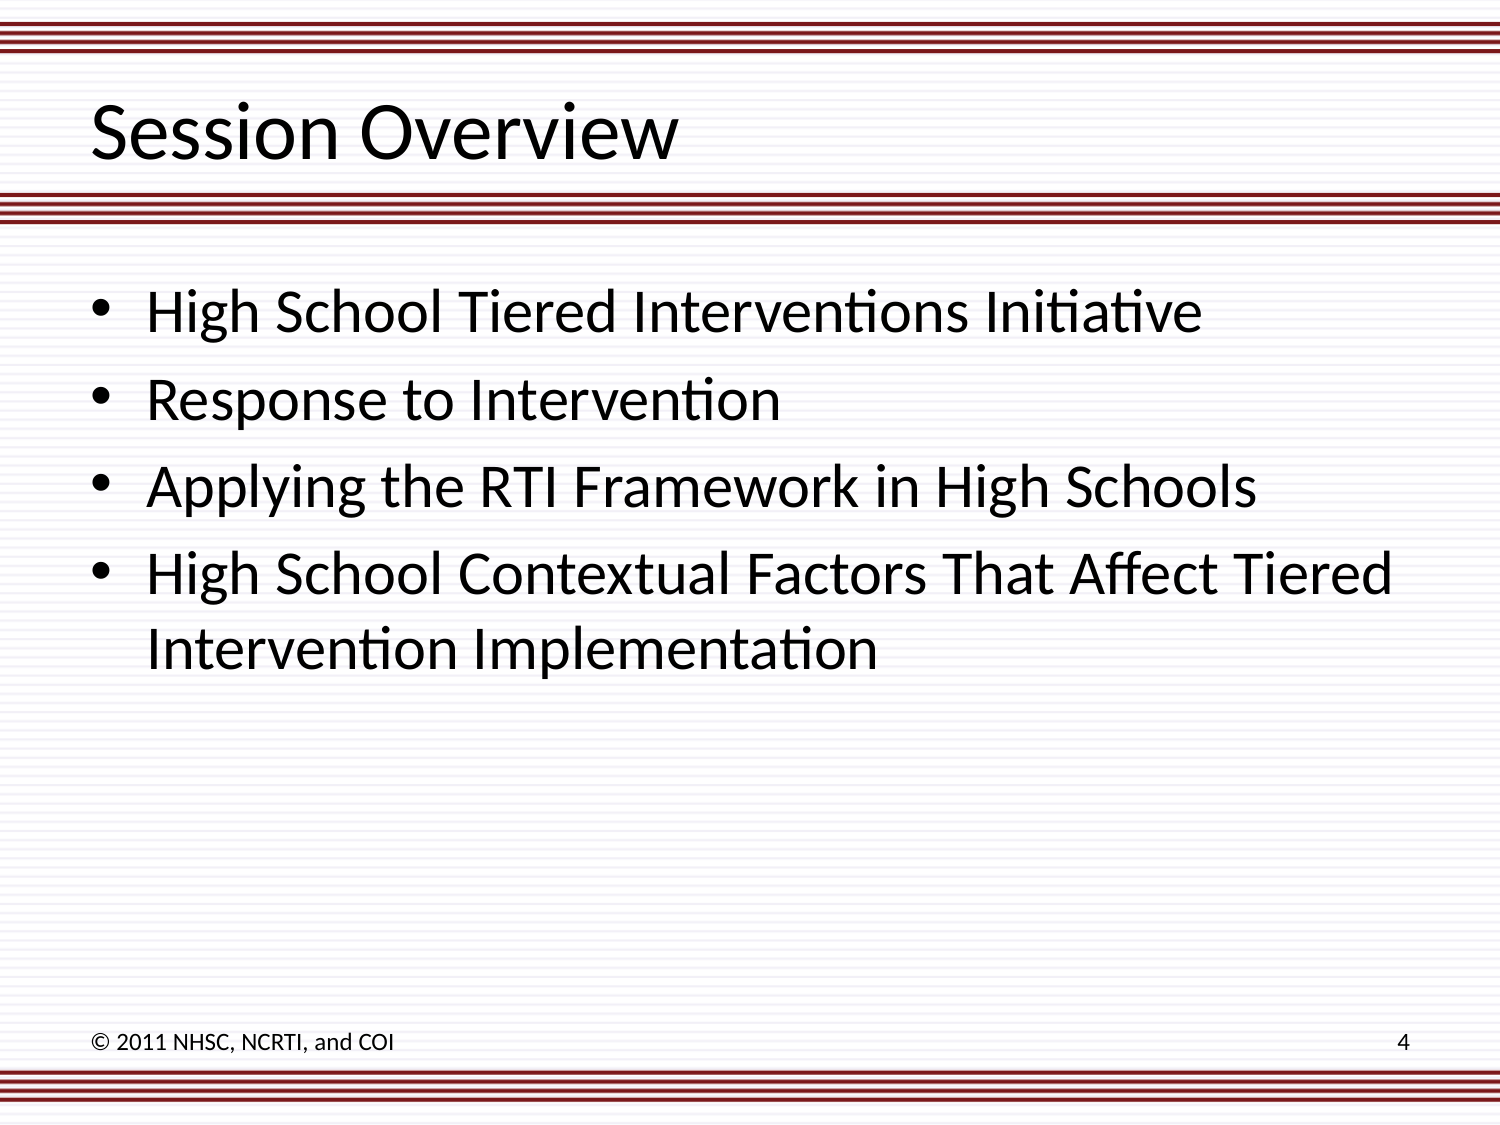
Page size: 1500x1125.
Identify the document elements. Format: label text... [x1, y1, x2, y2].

slide_number 4 [1074, 1010, 1425, 1071]
picture [0, 0, 1500, 1125]
list High School Tiered Interventions Initiative Response to Intervention Applying the RTI Framework in High Schools High School Contextual Factors That Affect Tiered Intervention Implementation [74, 262, 1426, 1006]
title Session Overview [74, 44, 1426, 209]
footer © 2011 NHSC, NCRTI, and COI [75, 1010, 550, 1071]
